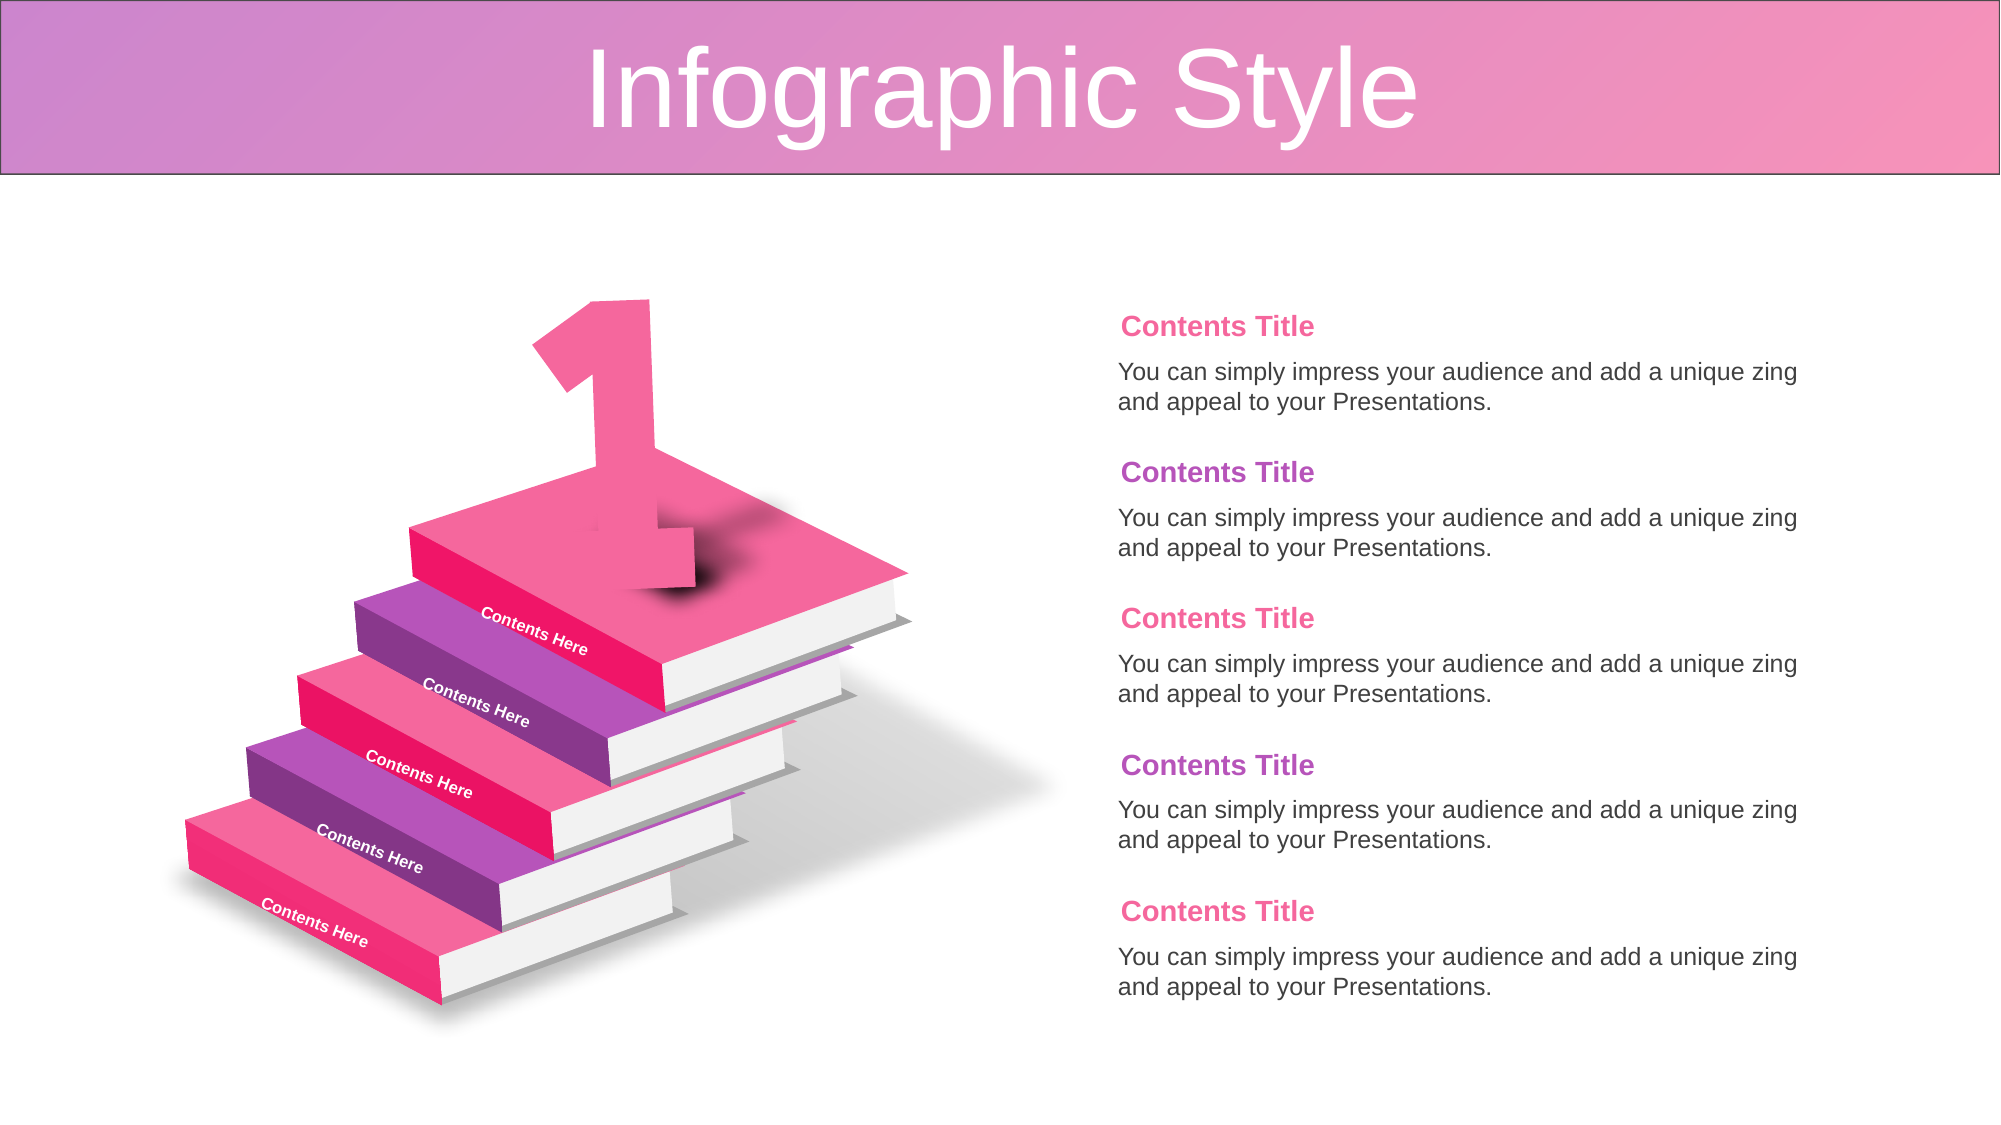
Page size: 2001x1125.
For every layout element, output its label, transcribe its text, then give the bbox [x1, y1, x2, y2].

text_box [1103, 738, 1863, 863]
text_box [1103, 884, 1863, 1009]
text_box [1103, 446, 1863, 570]
list Infographic Style [53, 31, 1952, 151]
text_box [120, 295, 1114, 1036]
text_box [1103, 592, 1863, 716]
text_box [1103, 299, 1863, 424]
